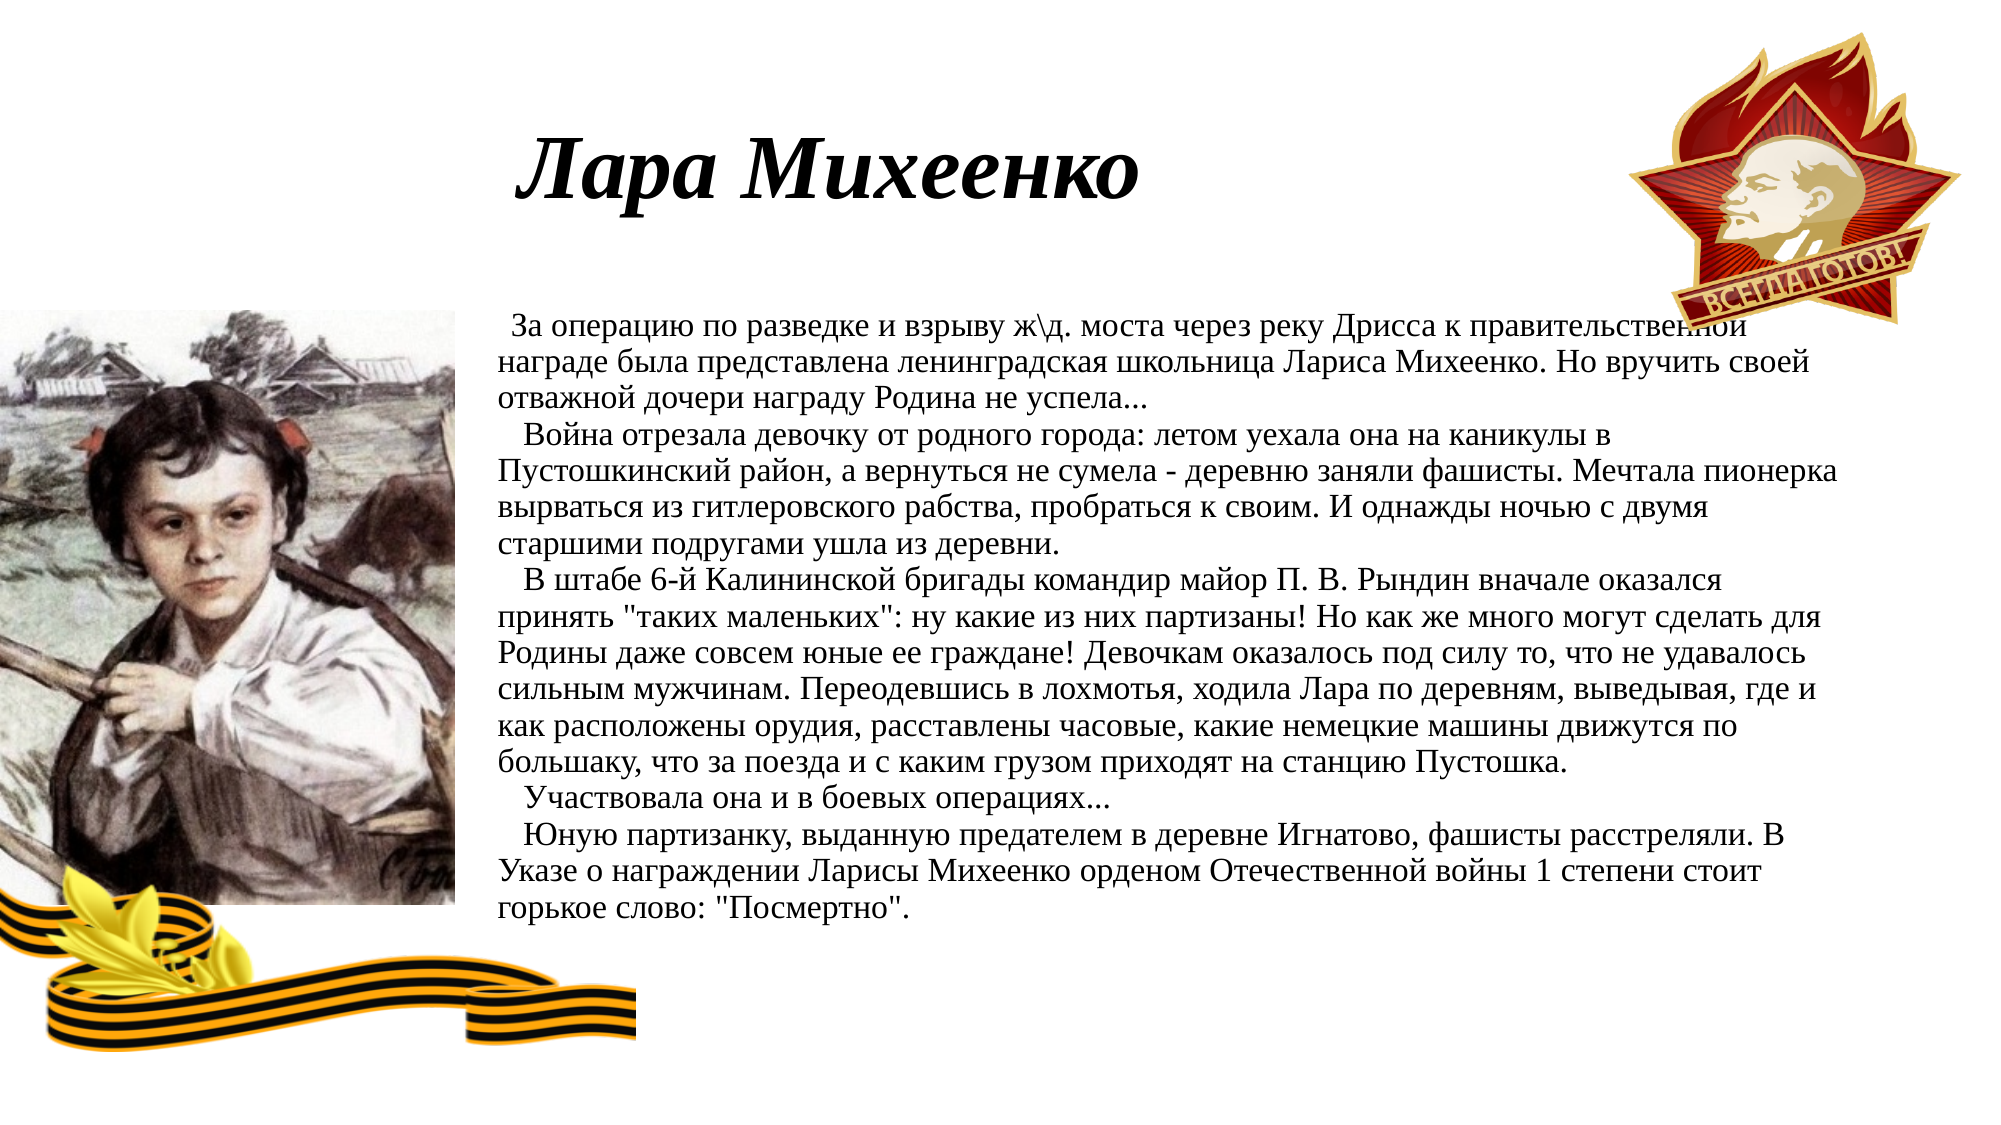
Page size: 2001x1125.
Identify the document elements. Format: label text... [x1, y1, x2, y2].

title Лара Михеенко [503, 59, 1619, 278]
list За операцию по разведке и взрыву ж\д. моста через реку Дрисса к правительственной награде была представлена ленинградская школьница Лариса Михеенко. Но вручить своей отважной дочери награду Родина не успела... Война отрезала девочку от родного города: летом уехала она на каникулы в Пустошкинский район, а вернуться не сумела - деревню заняли фашисты. Мечтала пионерка вырваться из гитлеровского рабства, пробраться к своим. И однажды ночью с двумя старшими подругами ушла из деревни. В штабе 6-й Калининской бригады командир майор П. В. Рындин вначале оказался принять "таких маленьких": ну какие из них партизаны! Но как же много могут сделать для Родины даже совсем юные ее граждане! Девочкам оказалось под силу то, что не удавалось сильным мужчинам. Переодевшись в лохмотья, ходила Лара по деревням, выведывая, где и как расположены орудия, расставлены часовые, какие немецкие машины движутся по большаку, что за поезда и с каким грузом приходят на станцию Пустошка. Участвовала она и в боевых операциях... Юную партизанку, выданную предателем в деревне Игнатово, фашисты расстреляли. В Указе о награждении Ларисы Михеенко орденом Отечественной войны 1 степени стоит горькое слово: "Посмертно". [447, 299, 1863, 1014]
picture [0, 310, 636, 1052]
picture [1619, 28, 1970, 335]
